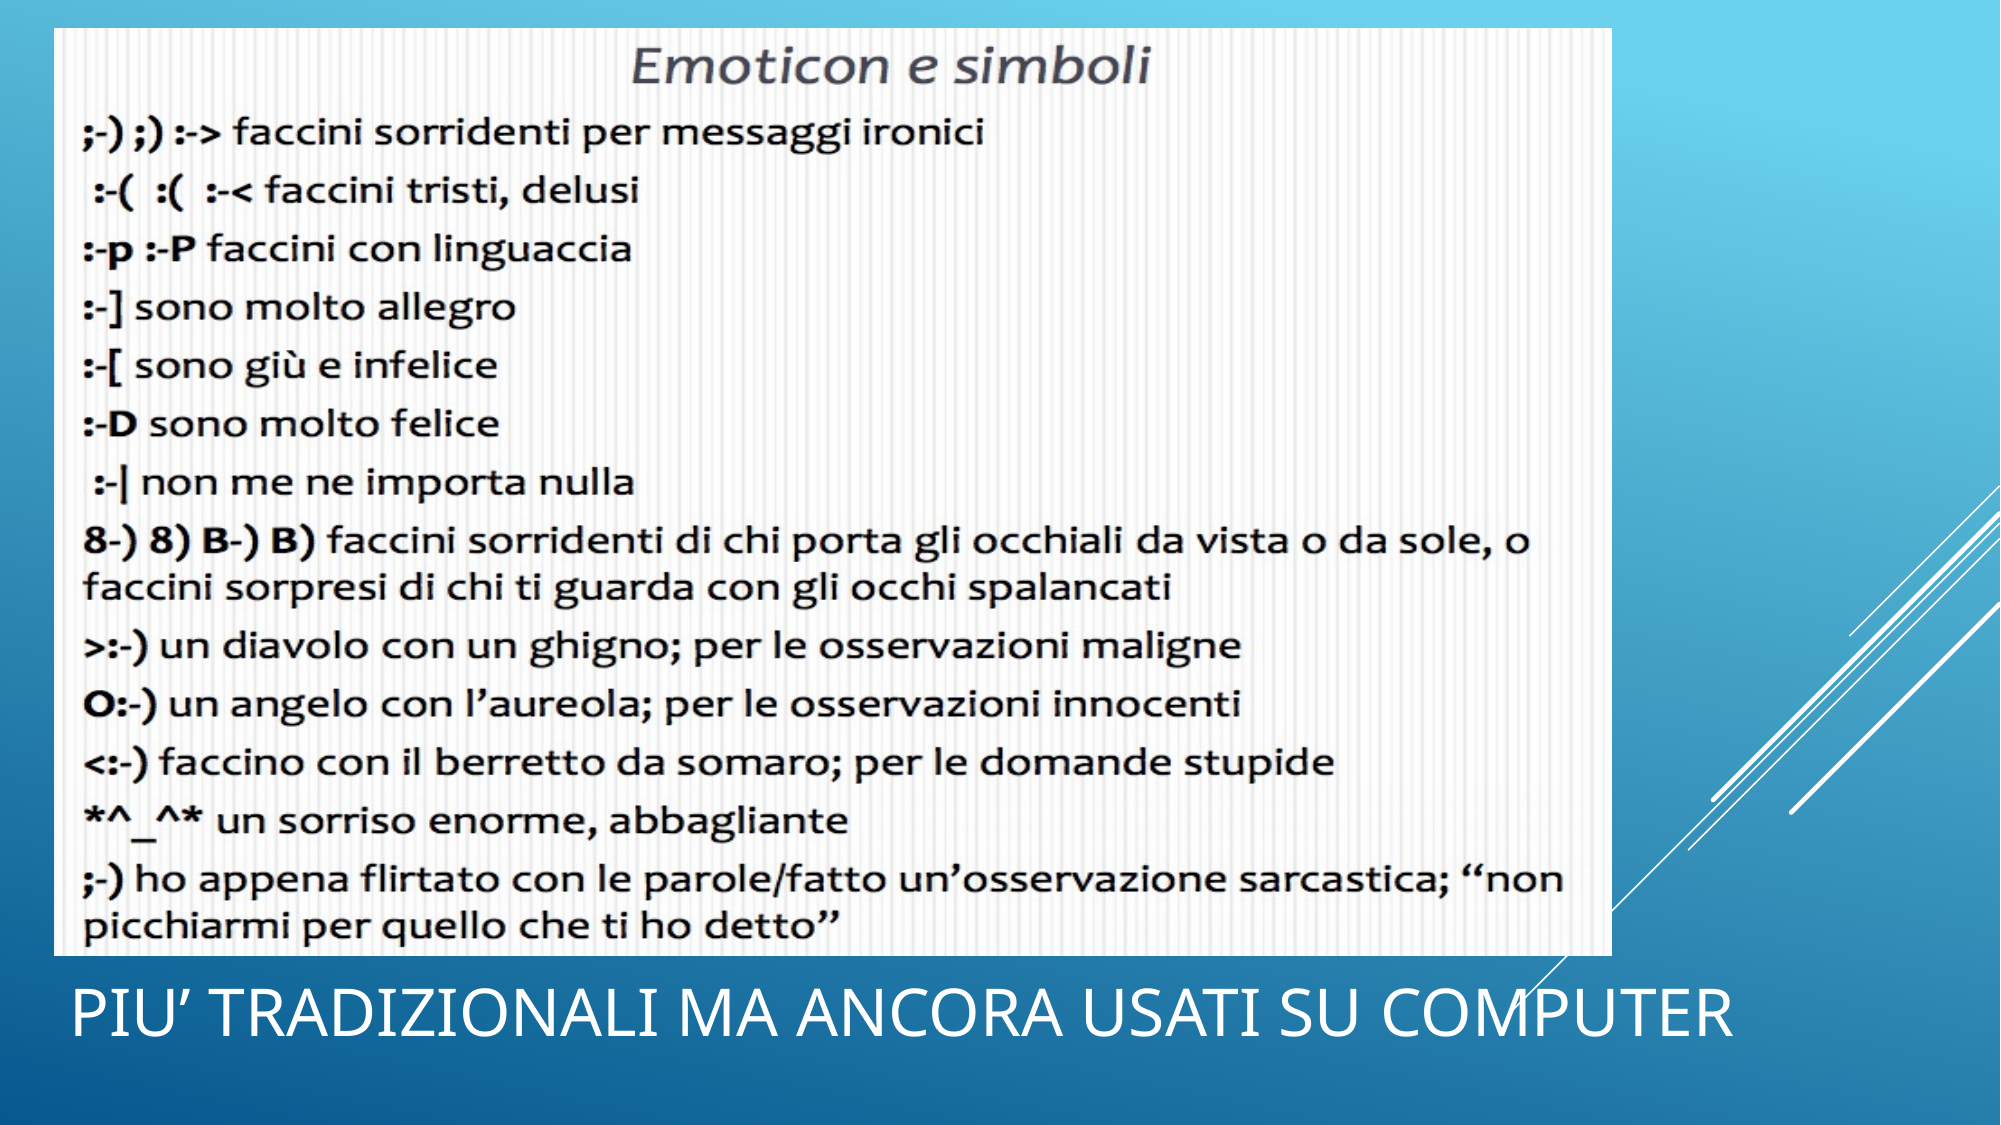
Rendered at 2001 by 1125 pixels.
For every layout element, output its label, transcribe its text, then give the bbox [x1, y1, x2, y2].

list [54, 28, 1613, 956]
title piu’ tradizionali ma ancora usati su computer [54, 846, 1816, 1095]
